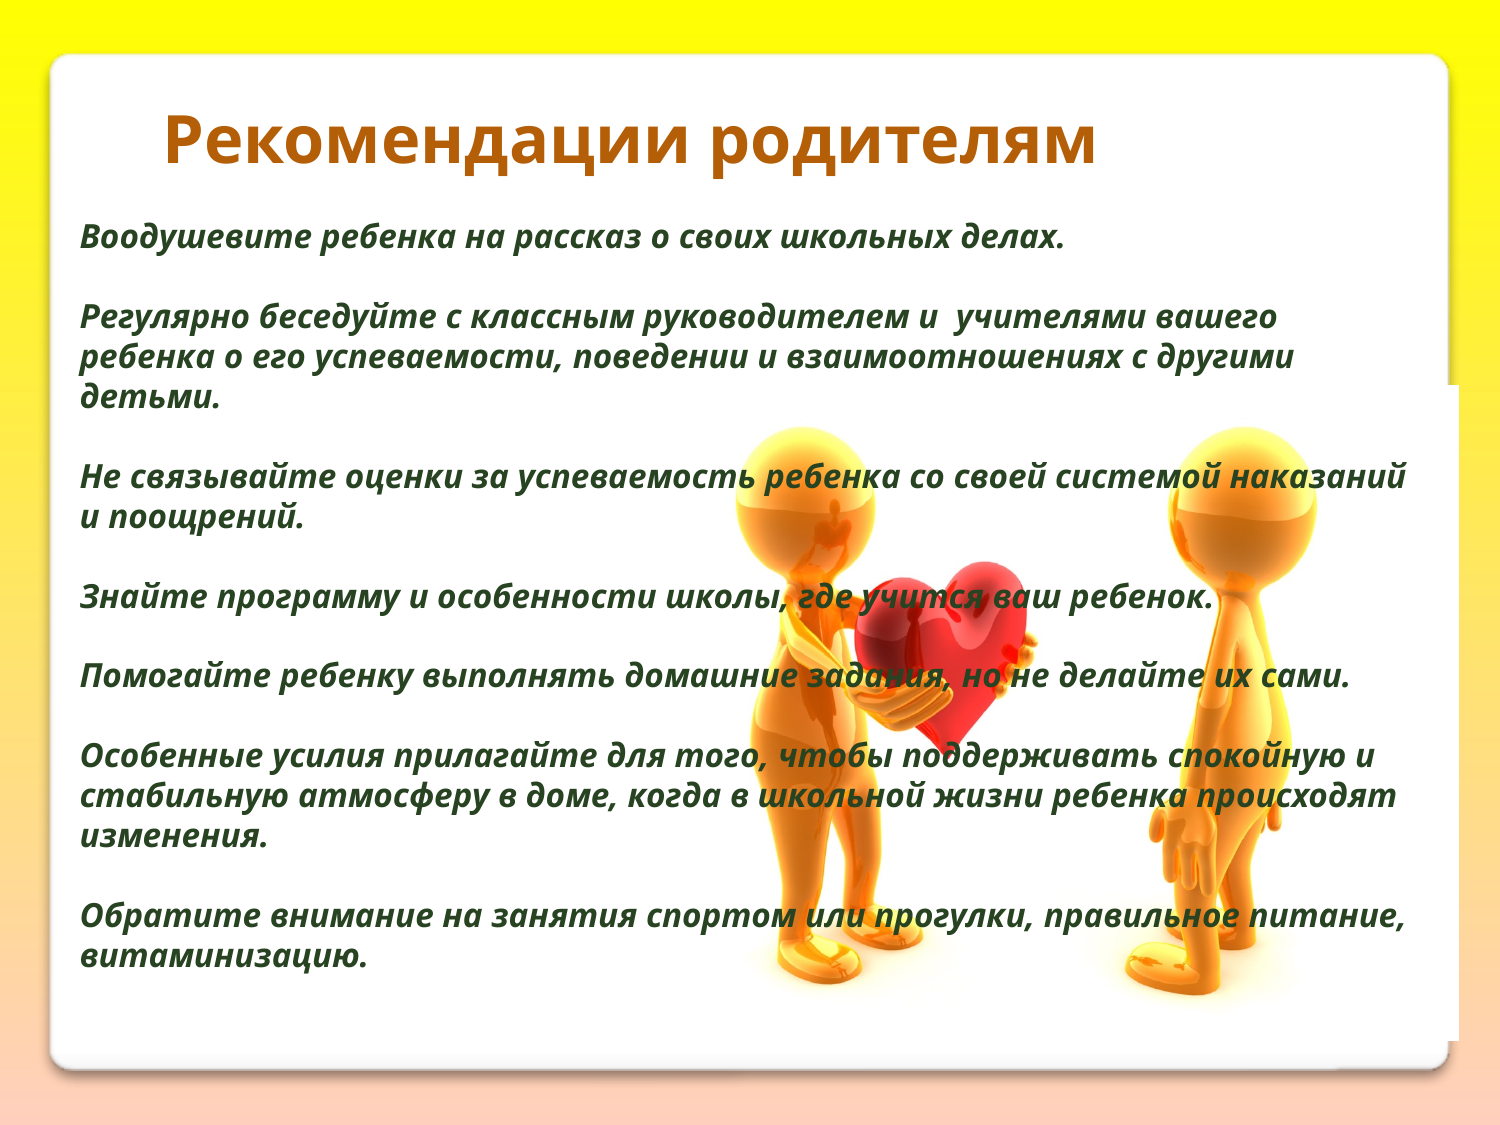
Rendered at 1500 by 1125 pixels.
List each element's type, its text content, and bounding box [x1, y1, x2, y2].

text_box Воодушевите ребенка на рассказ о своих школьных делах. Регулярно беседуйте с классным руководителем и учителями вашего ребенка о его успеваемости, поведении и взаимоотношениях с другими детьми. Не связывайте оценки за успеваемость ребенка со своей системой наказаний и поощрений. Знайте программу и особенности школы, где учится ваш ребенок. Помогайте ребенку выполнять домашние задания, но не делайте их сами. Особенные усилия прилагайте для того, чтобы поддерживать спокойную и стабильную атмосферу в доме, когда в школьной жизни ребенка происходят изменения. Обратите внимание на занятия спортом или прогулки, правильное питание, витаминизацию. [64, 208, 1424, 1027]
picture [584, 385, 1459, 1041]
text_box Рекомендации родителям [147, 89, 1353, 208]
